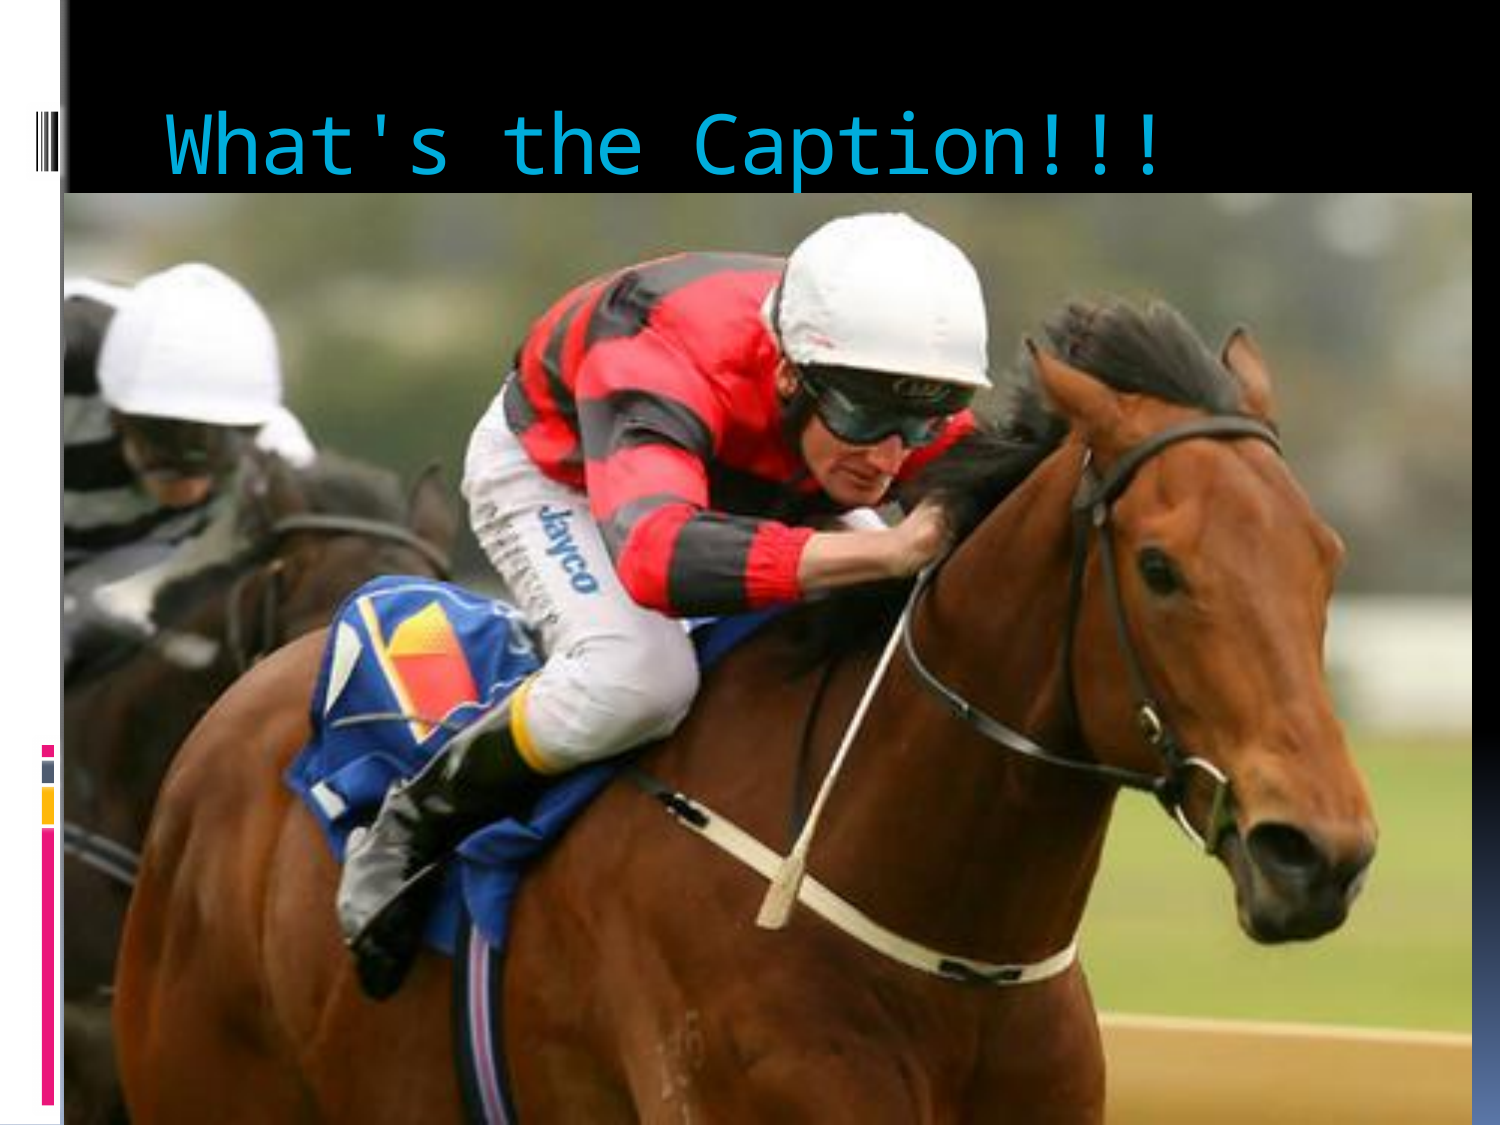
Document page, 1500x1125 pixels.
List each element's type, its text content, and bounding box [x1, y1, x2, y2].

title What's the Caption!!! [150, 83, 1425, 184]
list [64, 193, 1473, 1125]
